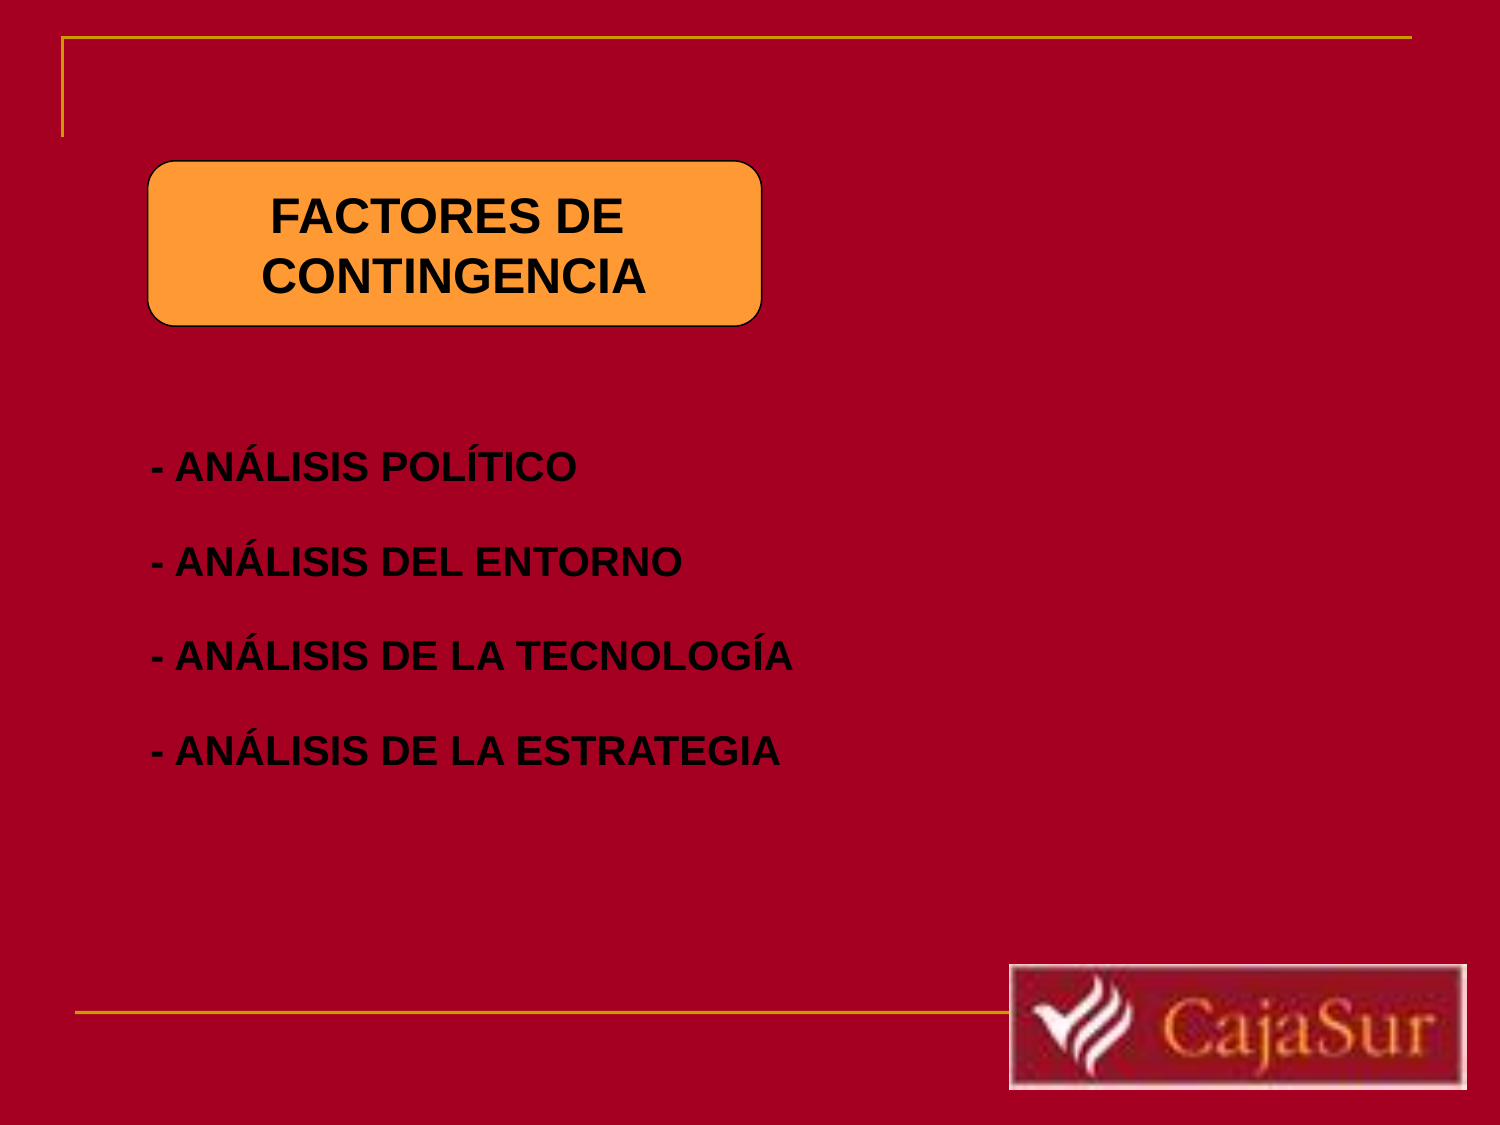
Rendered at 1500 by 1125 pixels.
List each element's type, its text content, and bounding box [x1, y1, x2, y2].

text_box - ANÁLISIS DEL ENTORNO [135, 527, 750, 592]
text_box - ANÁLISIS POLÍTICO [135, 432, 668, 498]
text_box - ANÁLISIS DE LA ESTRATEGIA [135, 716, 857, 781]
text_box FACTORES DE CONTINGENCIA [147, 160, 762, 327]
picture [1009, 963, 1467, 1091]
text_box - ANÁLISIS DE LA TECNOLOGÍA [135, 621, 904, 687]
